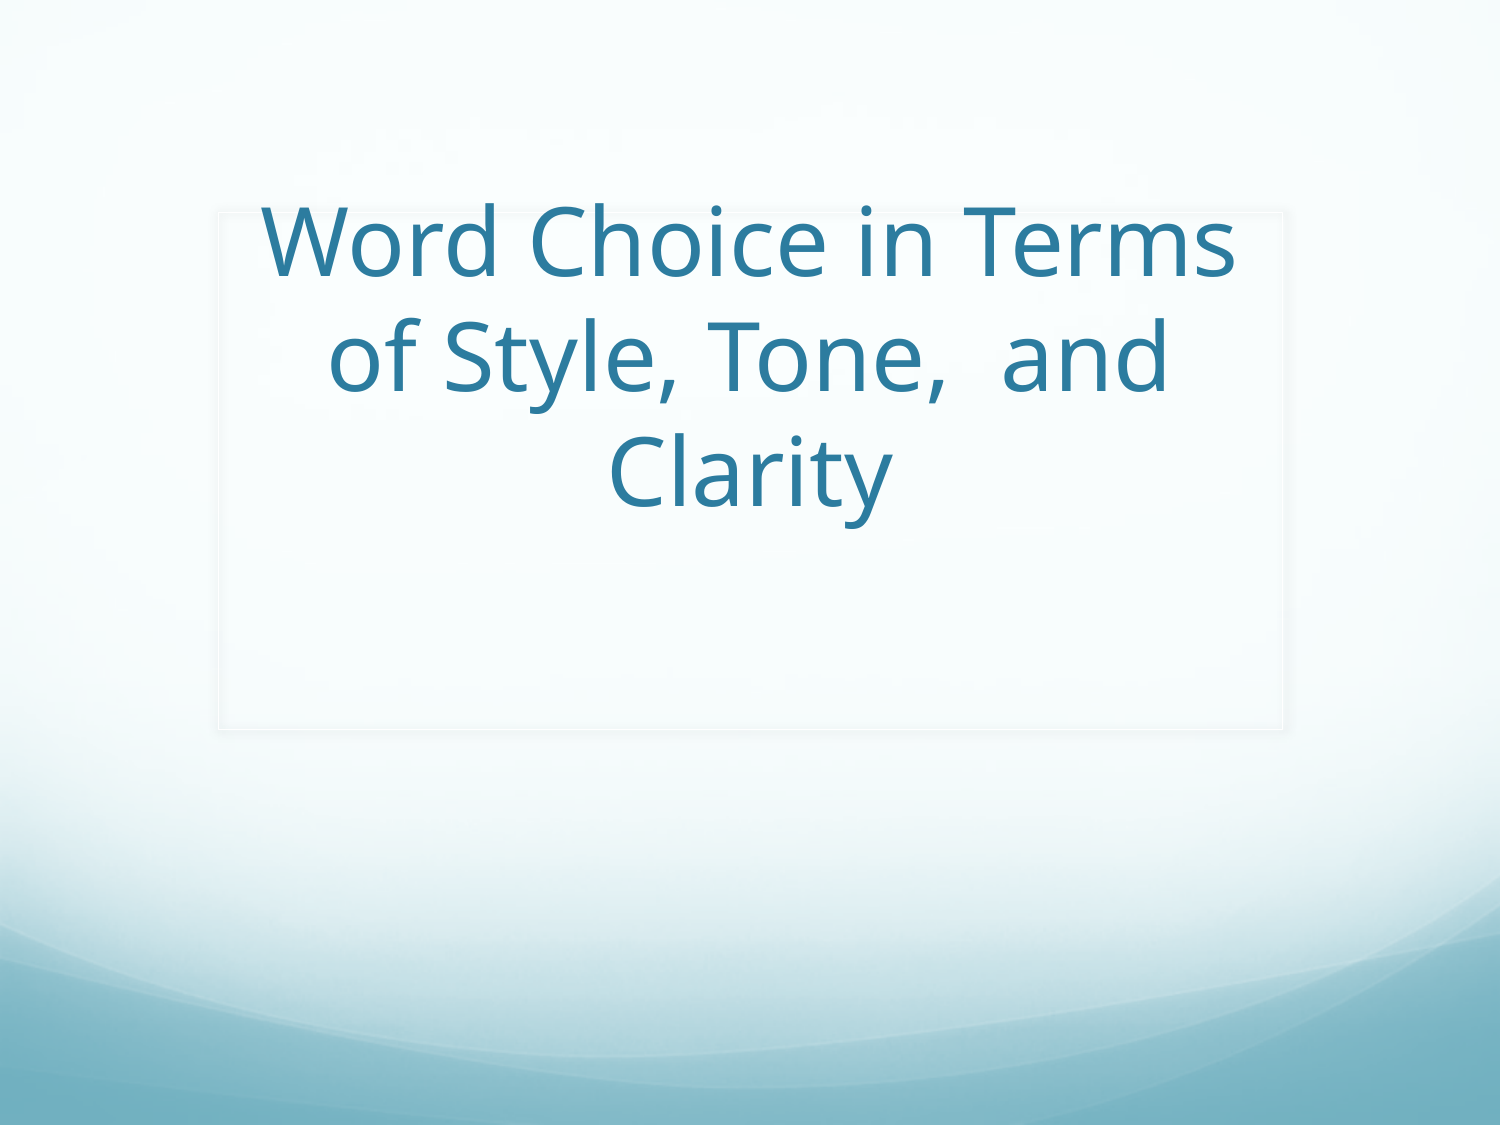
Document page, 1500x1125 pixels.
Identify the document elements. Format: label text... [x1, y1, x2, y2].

title Word Choice in Terms of Style, Tone, and Clarity [217, 249, 1283, 533]
